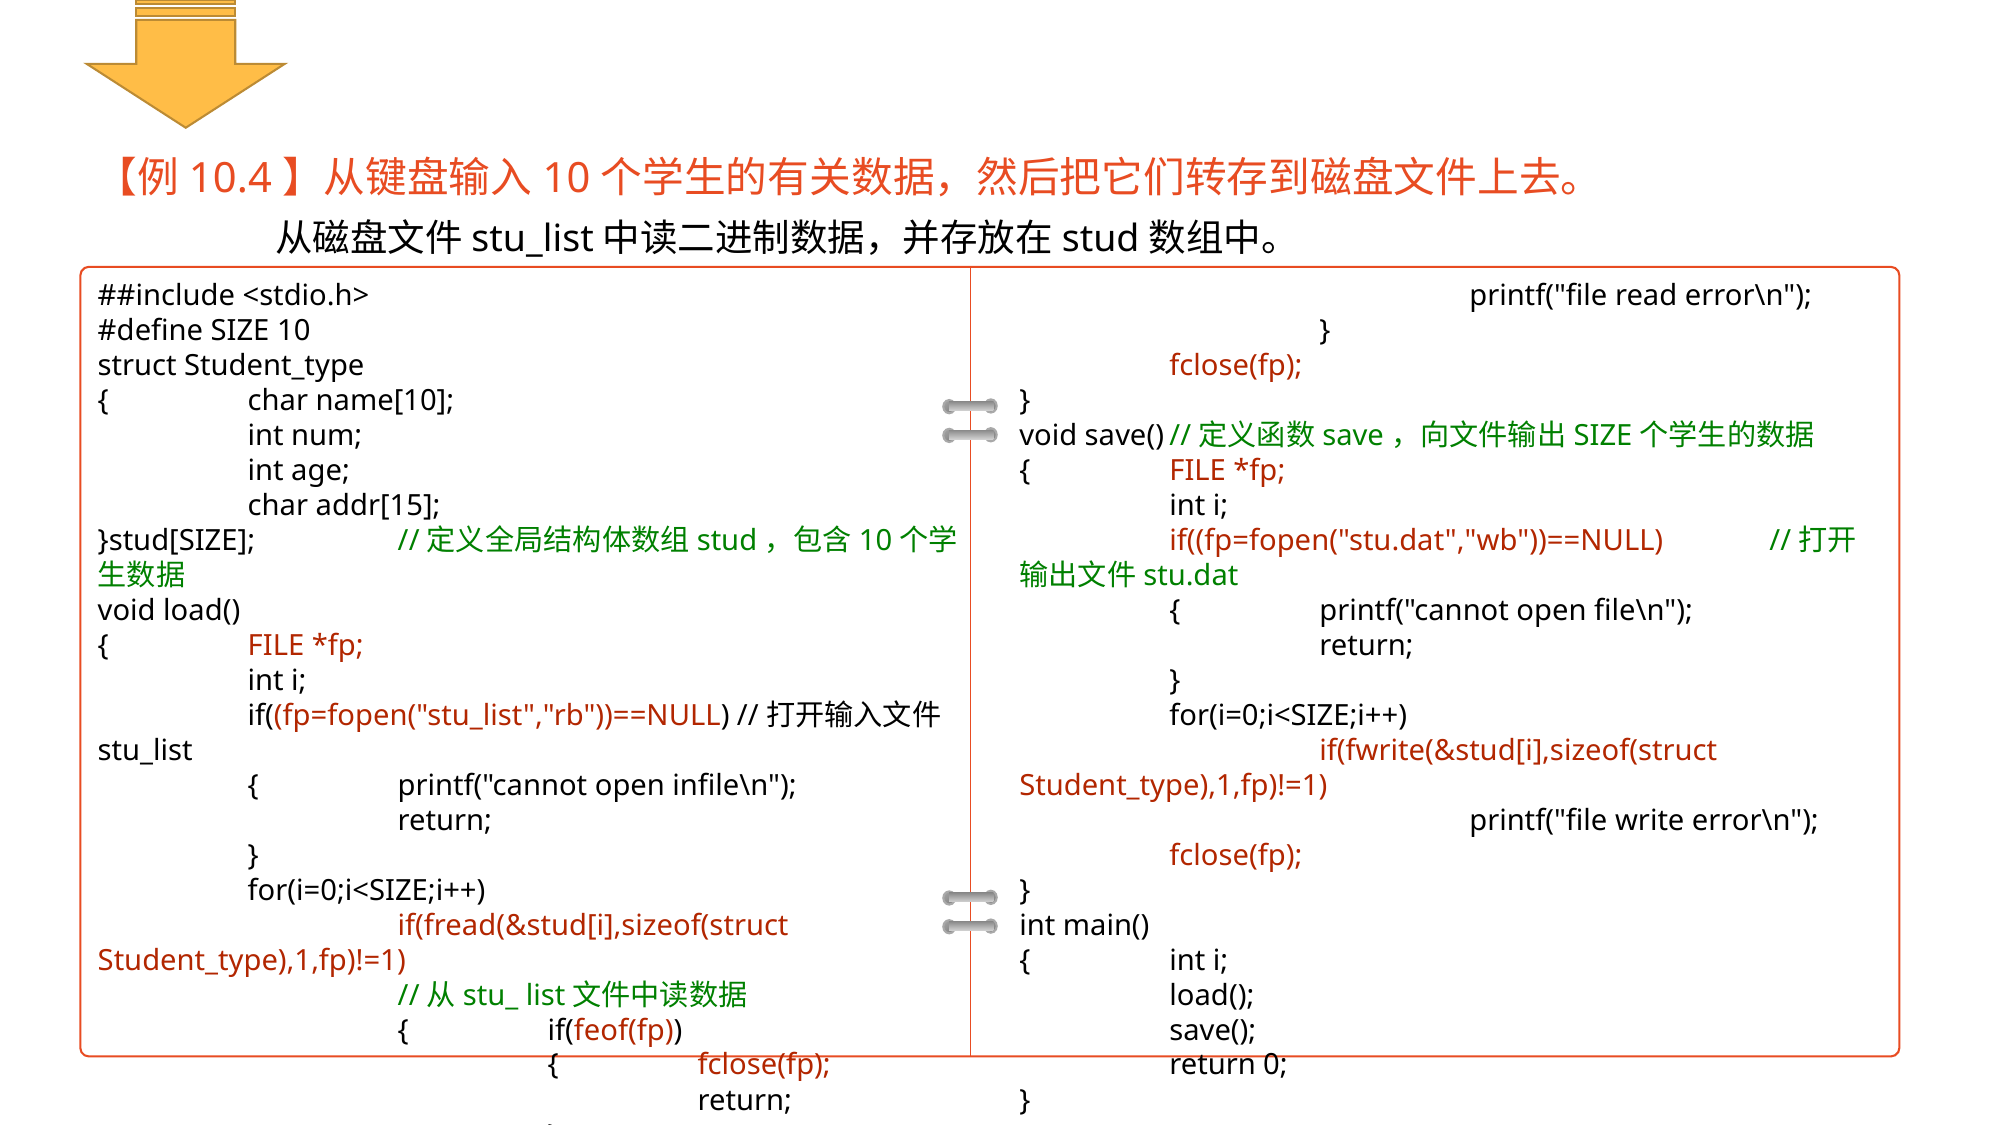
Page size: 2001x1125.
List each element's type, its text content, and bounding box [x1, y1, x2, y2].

text_box ##include <stdio.h> #define SIZE 10 struct Student_type { char name[10]; int num; int age; char addr[15]; }stud[SIZE]; //定义全局结构体数组stud，包含10个学生数据 void load() { FILE *fp; int i; if((fp=fopen("stu_list","rb"))==NULL) //打开输入文件stu_list { printf("cannot open infile\n"); return; } for(i=0;i<SIZE;i++) if(fread(&stud[i],sizeof(struct Student_type),1,fp)!=1) //从stu_ list文件中读数据 { if(feof(fp)) { fclose(fp); return; } printf("file read error\n"); } fclose(fp); } void save() //定义函数save，向文件输出SIZE个学生的数据 { FILE *fp; int i; if((fp=fopen("stu.dat","wb"))==NULL) //打开输出文件stu.dat { printf("cannot open file\n"); return; } for(i=0;i<SIZE;i++) if(fwrite(&stud[i],sizeof(struct Student_type),1,fp)!=1) printf("file write error\n"); fclose(fp); } int main() { int i; load(); save(); return 0; } [79, 265, 1901, 1058]
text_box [943, 399, 997, 443]
text_box [83, 18, 289, 129]
text_box 从磁盘文件stu_list中读二进制数据，并存放在stud数组中。 [260, 206, 1314, 267]
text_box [943, 890, 997, 934]
list 【例10.4】从键盘输入10个学生的有关数据，然后把它们转存到磁盘文件上去。 [80, 133, 1960, 233]
text_box [135, 0, 236, 5]
text_box [135, 7, 236, 17]
